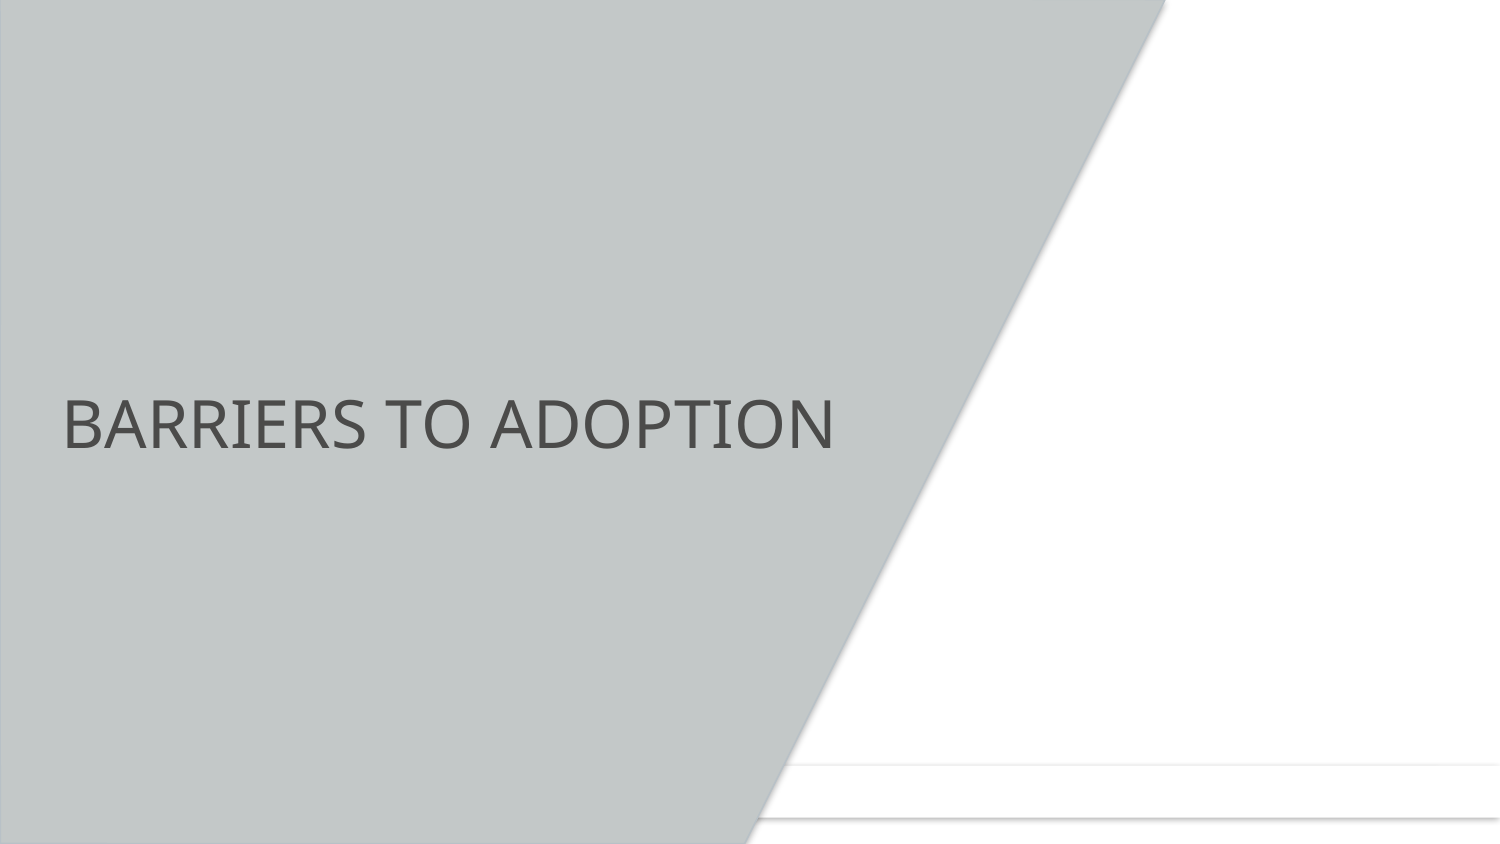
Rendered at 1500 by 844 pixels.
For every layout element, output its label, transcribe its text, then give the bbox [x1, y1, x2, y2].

title Barriers to adoption [61, 351, 1412, 493]
